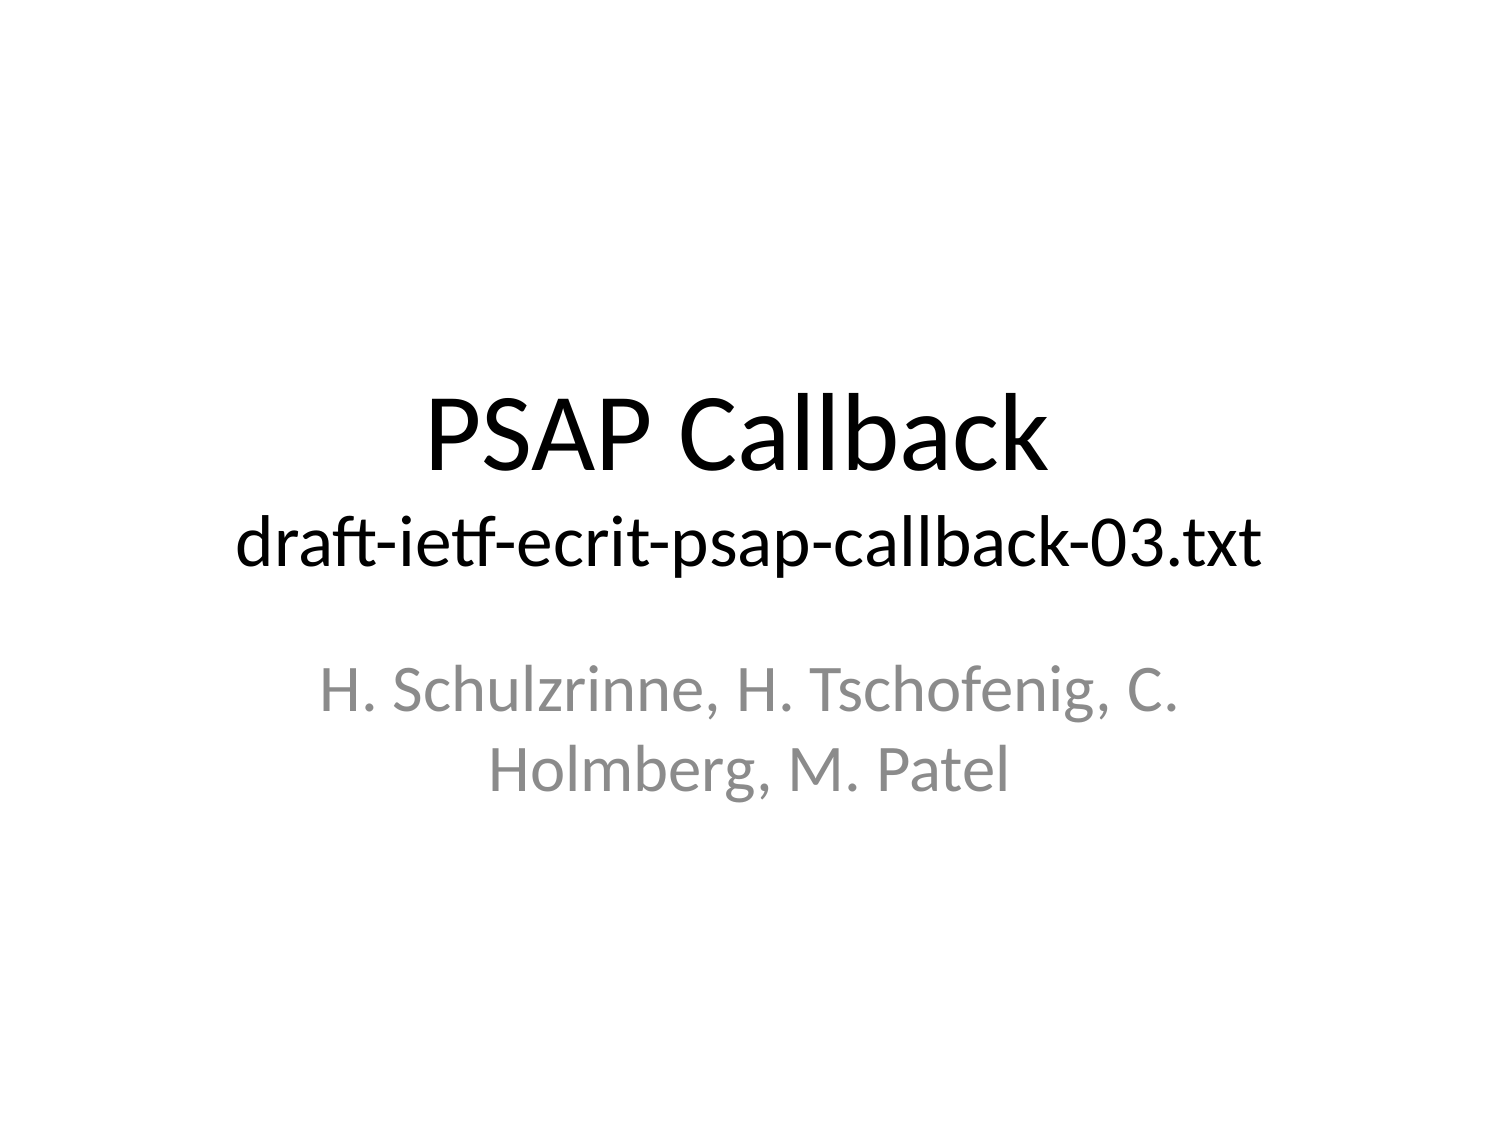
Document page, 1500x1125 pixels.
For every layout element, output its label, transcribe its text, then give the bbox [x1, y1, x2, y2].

subtitle H. Schulzrinne, H. Tschofenig, C. Holmberg, M. Patel [225, 637, 1275, 925]
title PSAP Callback draft-ietf-ecrit-psap-callback-03.txt [112, 349, 1388, 591]
